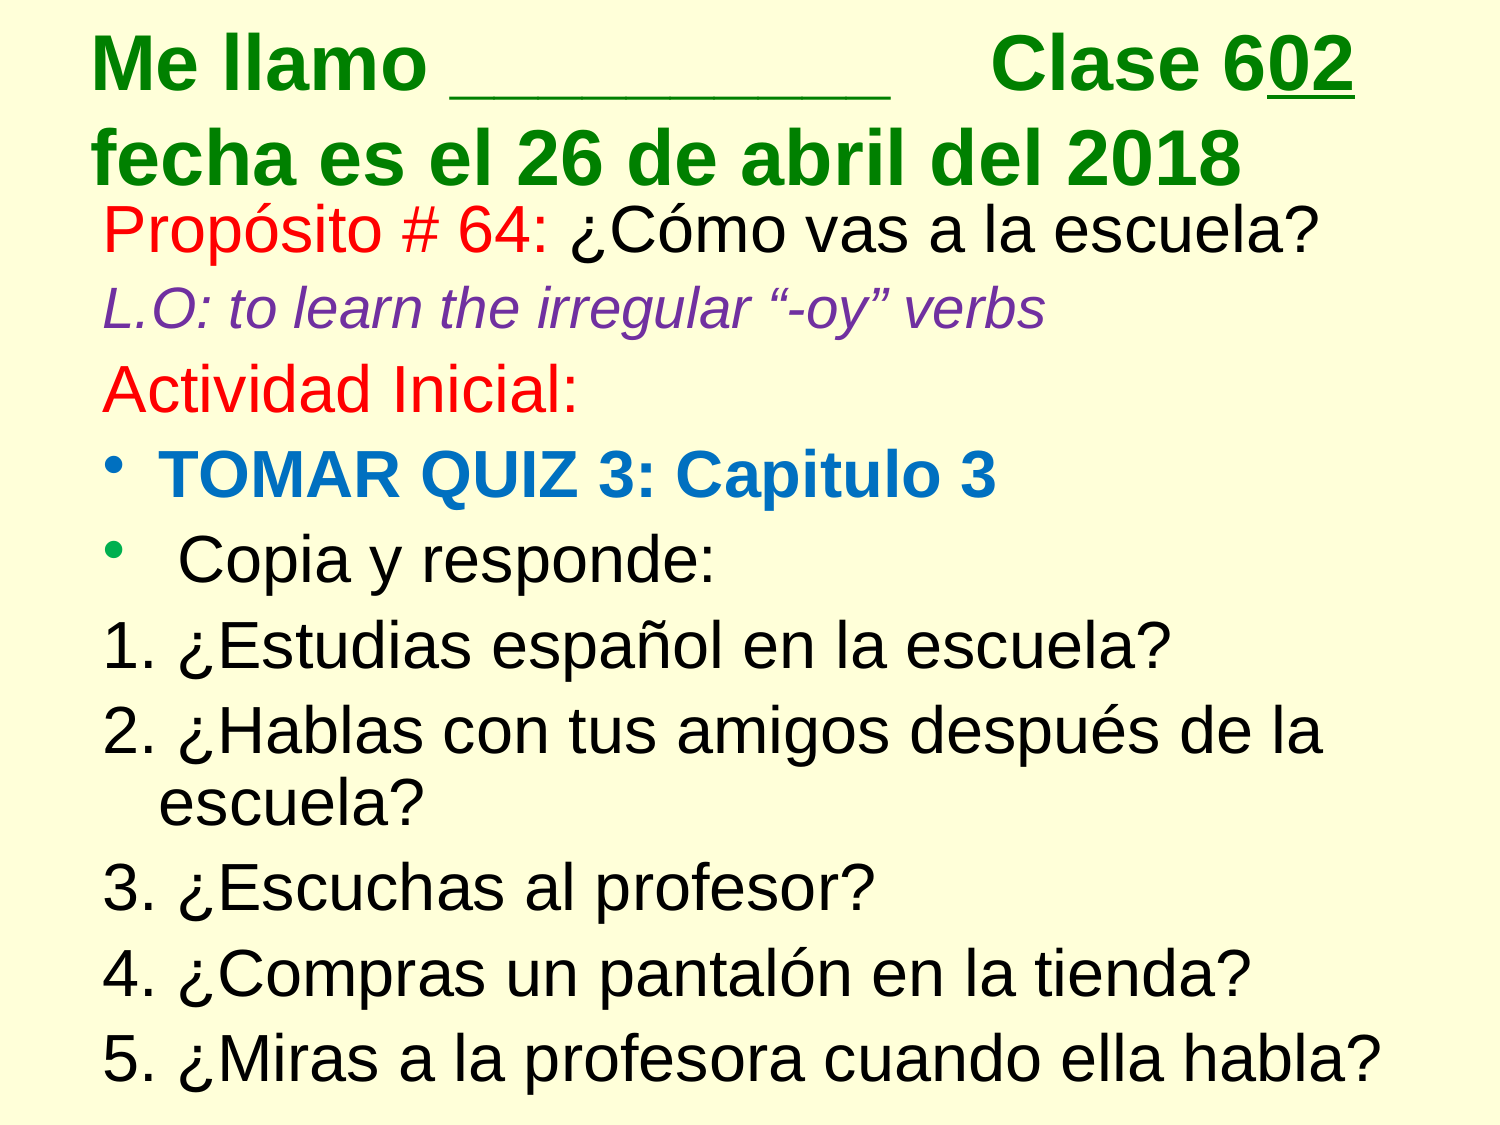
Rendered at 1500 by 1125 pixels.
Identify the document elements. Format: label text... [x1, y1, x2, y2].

title Me llamo __________ Clase 602 fecha es el 26 de abril del 2018 [75, 12, 1475, 200]
list Propósito # 64: ¿Cómo vas a la escuela? L.O: to learn the irregular “-oy” verbs Actividad Inicial: TOMAR QUIZ 3: Capitulo 3 Copia y responde: 1. ¿Estudias español en la escuela? 2. ¿Hablas con tus amigos después de la escuela? 3. ¿Escuchas al profesor? 4. ¿Compras un pantalón en la tienda? 5. ¿Miras a la profesora cuando ella habla? [87, 187, 1438, 1000]
